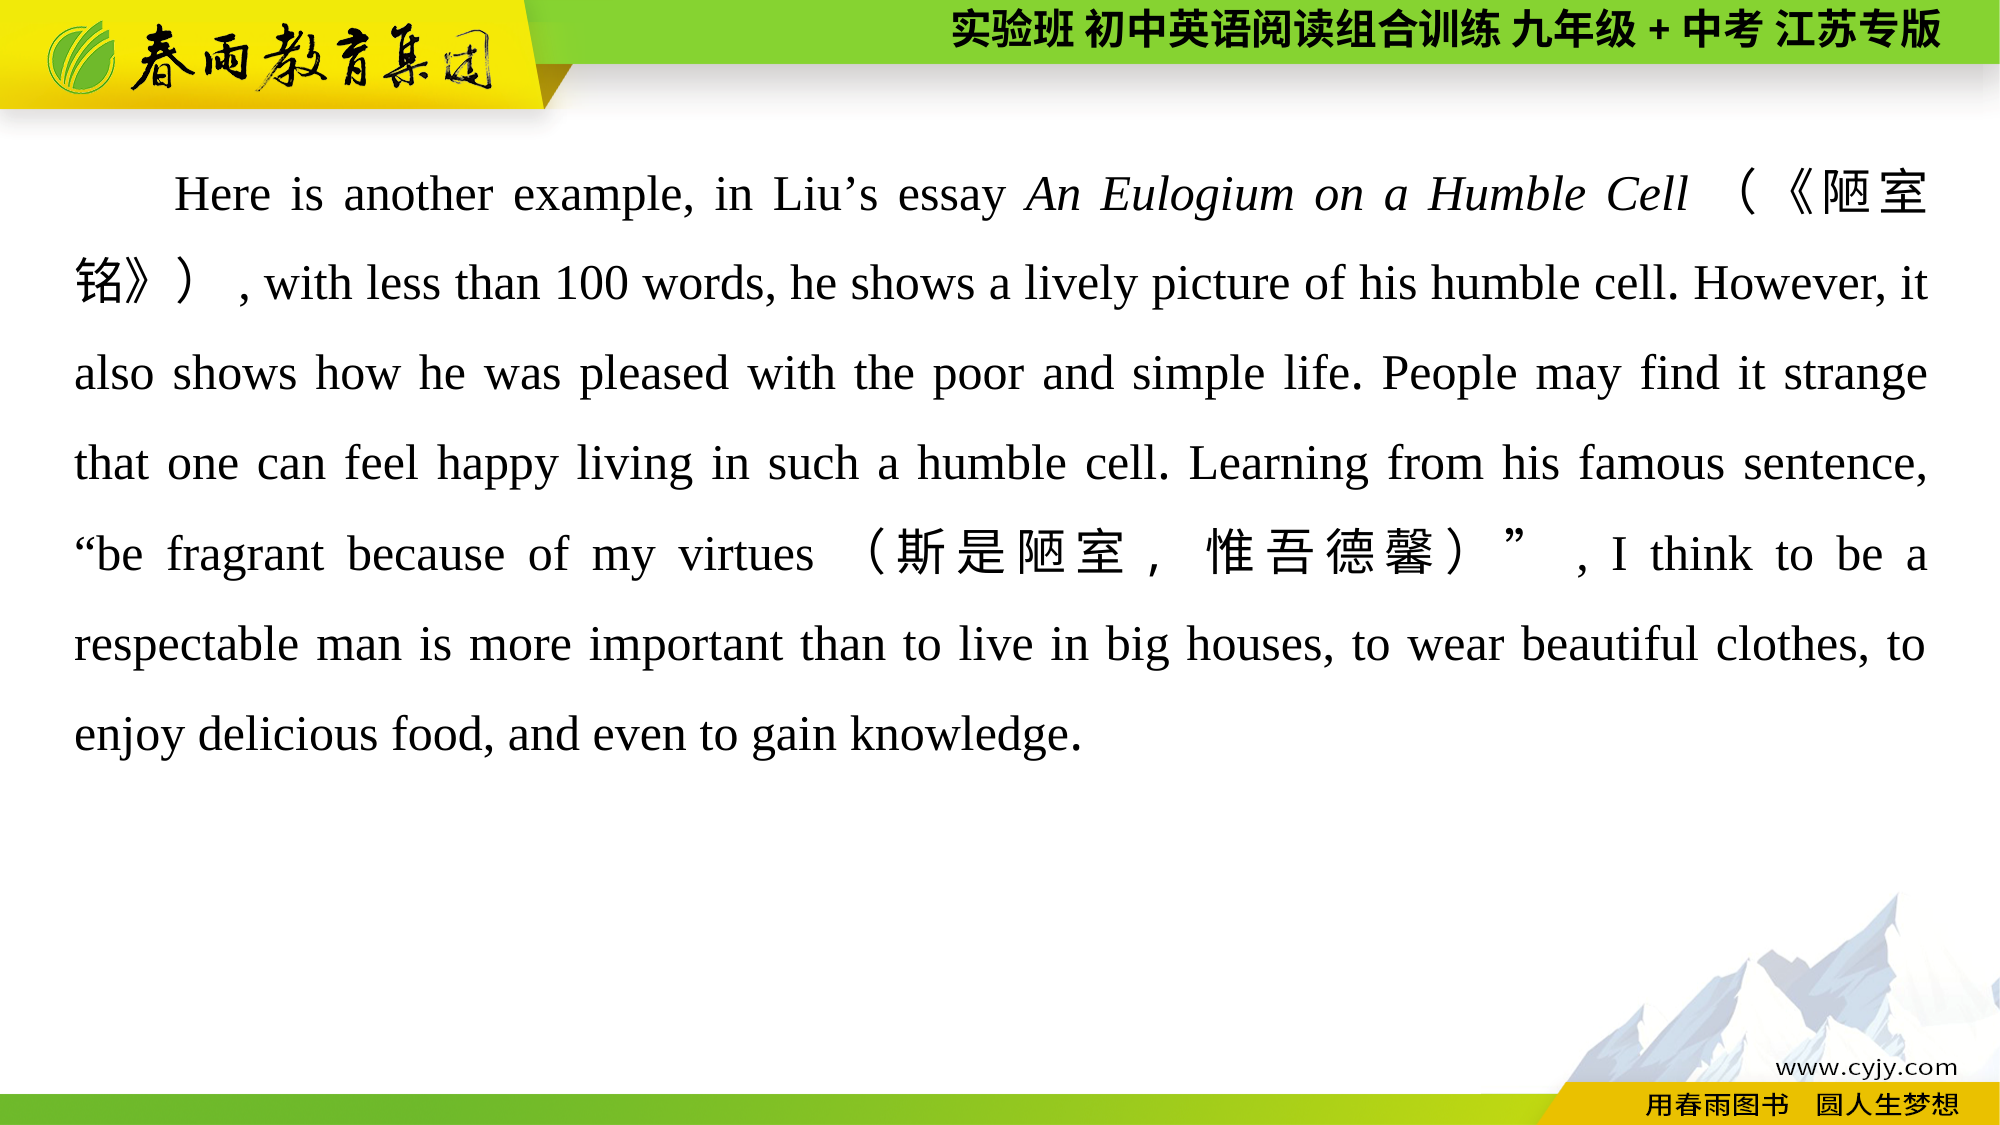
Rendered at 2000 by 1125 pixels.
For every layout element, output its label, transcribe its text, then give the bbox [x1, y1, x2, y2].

list Here is another example, in Liu’s essay An Eulogium on a Humble Cell（《陋室铭》）, with less than 100 words, he shows a lively picture of his humble cell. However, it also shows how he was pleased with the poor and simple life. People may find it strange that one can feel happy living in such a humble cell. Learning from his famous sentence, “be fragrant because of my virtues（斯是陋室, 惟吾德馨）”, I think to be a respectable man is more important than to live in big houses, to wear beautiful clothes, to enjoy delicious food, and even to gain knowledge. [59, 122, 1944, 763]
picture [0, 0, 2000, 1125]
